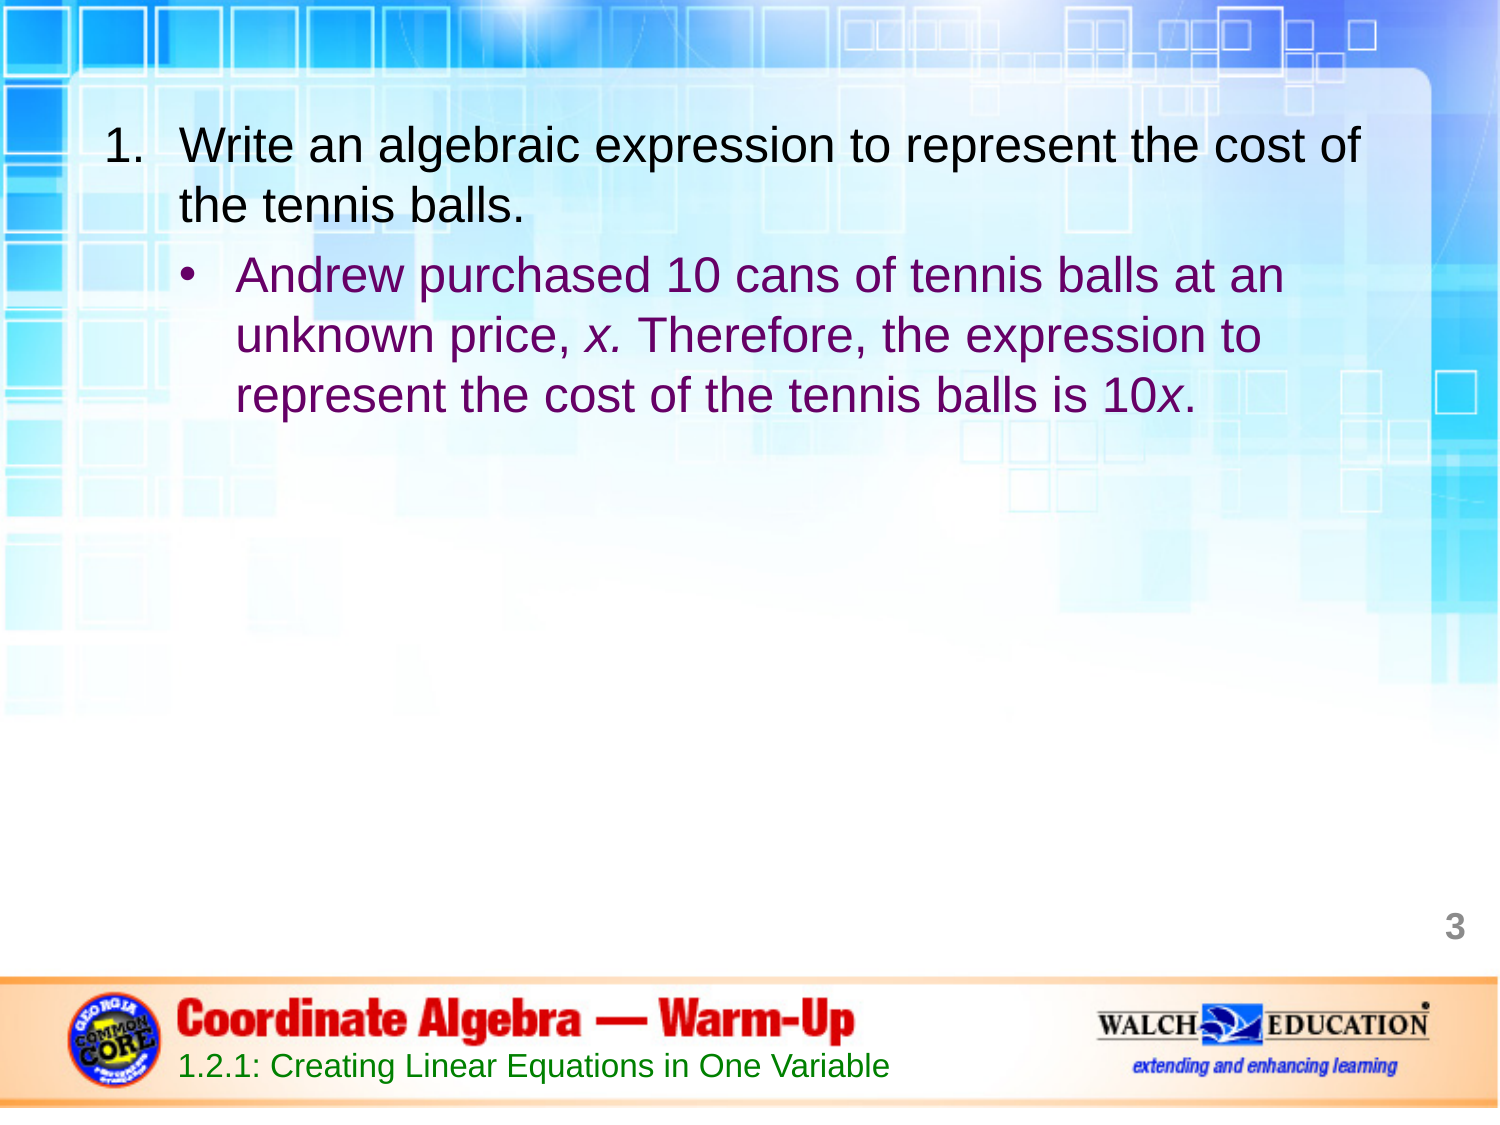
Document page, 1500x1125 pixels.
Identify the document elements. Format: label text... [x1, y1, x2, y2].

slide_number 3 [1361, 901, 1481, 949]
list 1.2.1: Creating Linear Equations in One Variable [162, 1036, 1070, 1080]
picture [0, 0, 1500, 1108]
subtitle Write an algebraic expression to represent the cost of the tennis balls. Andrew purchased 10 cans of tennis balls at an unknown price, x. Therefore, the expression to represent the cost of the tennis balls is 10x. [89, 105, 1419, 925]
text_box [1441, 924, 1472, 1001]
